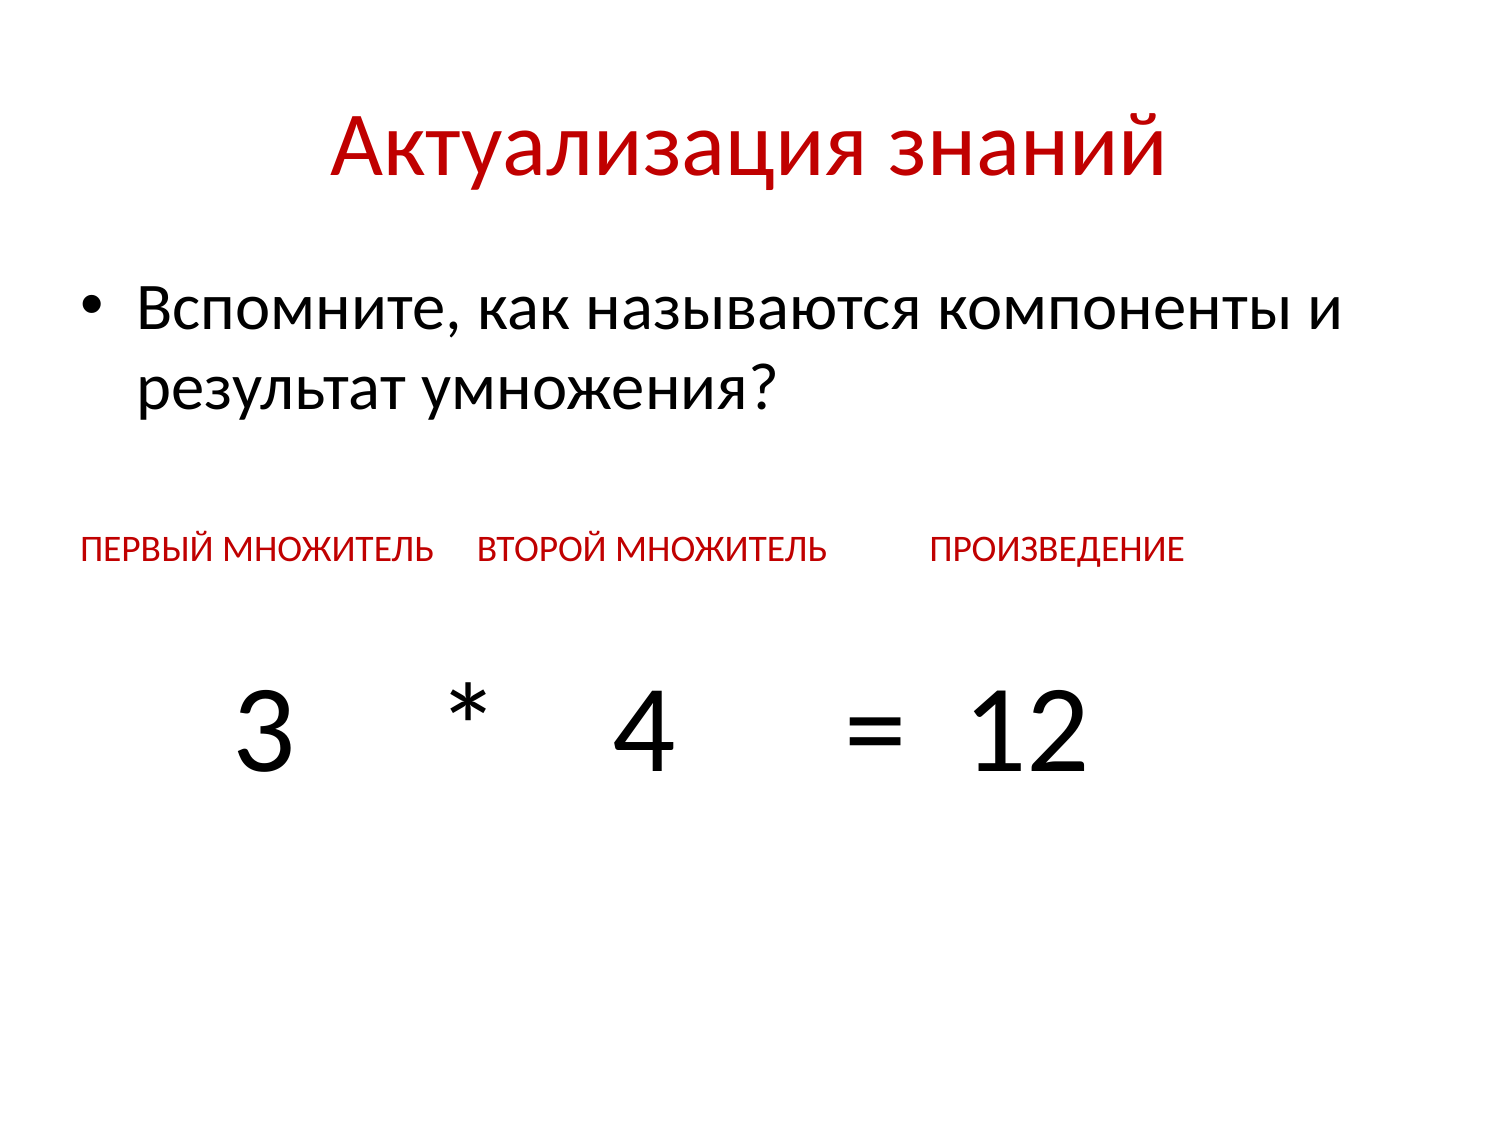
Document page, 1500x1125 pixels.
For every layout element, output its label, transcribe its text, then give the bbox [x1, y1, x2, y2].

title Актуализация знаний [75, 45, 1425, 233]
list Вспомните, как называются компоненты и результат умножения? ПЕРВЫЙ МНОЖИТЕЛЬ ВТОРОЙ МНОЖИТЕЛЬ ПРОИЗВЕДЕНИЕ 3 * 4 = 12 [64, 255, 1415, 998]
